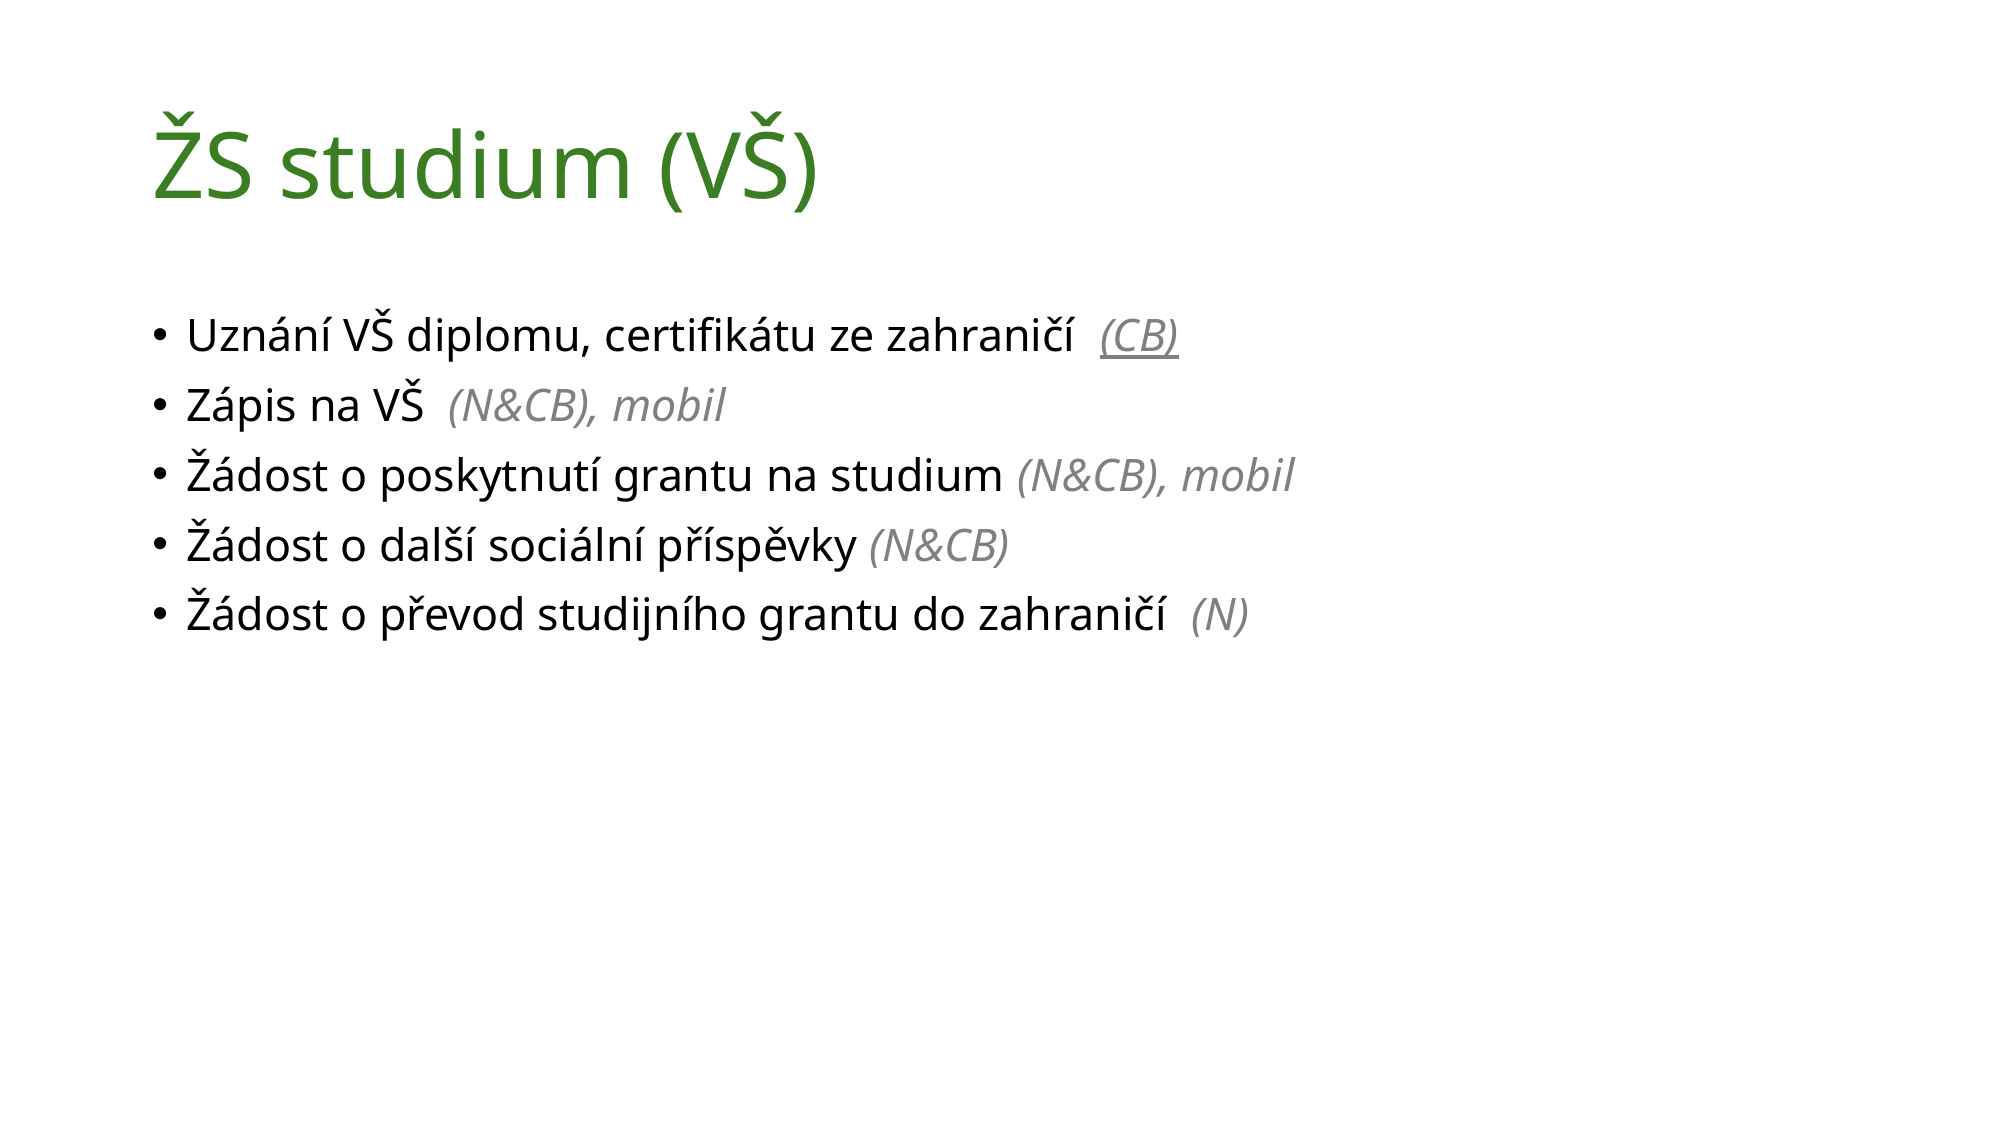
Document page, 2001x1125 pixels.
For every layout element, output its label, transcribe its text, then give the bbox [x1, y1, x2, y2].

list Uznání VŠ diplomu, certifikátu ze zahraničí (CB) Zápis na VŠ (N&CB), mobil Žádost o poskytnutí grantu na studium (N&CB), mobil Žádost o další sociální příspěvky (N&CB) Žádost o převod studijního grantu do zahraničí (N) [137, 299, 1510, 655]
title ŽS studium (VŠ) [137, 59, 1863, 278]
